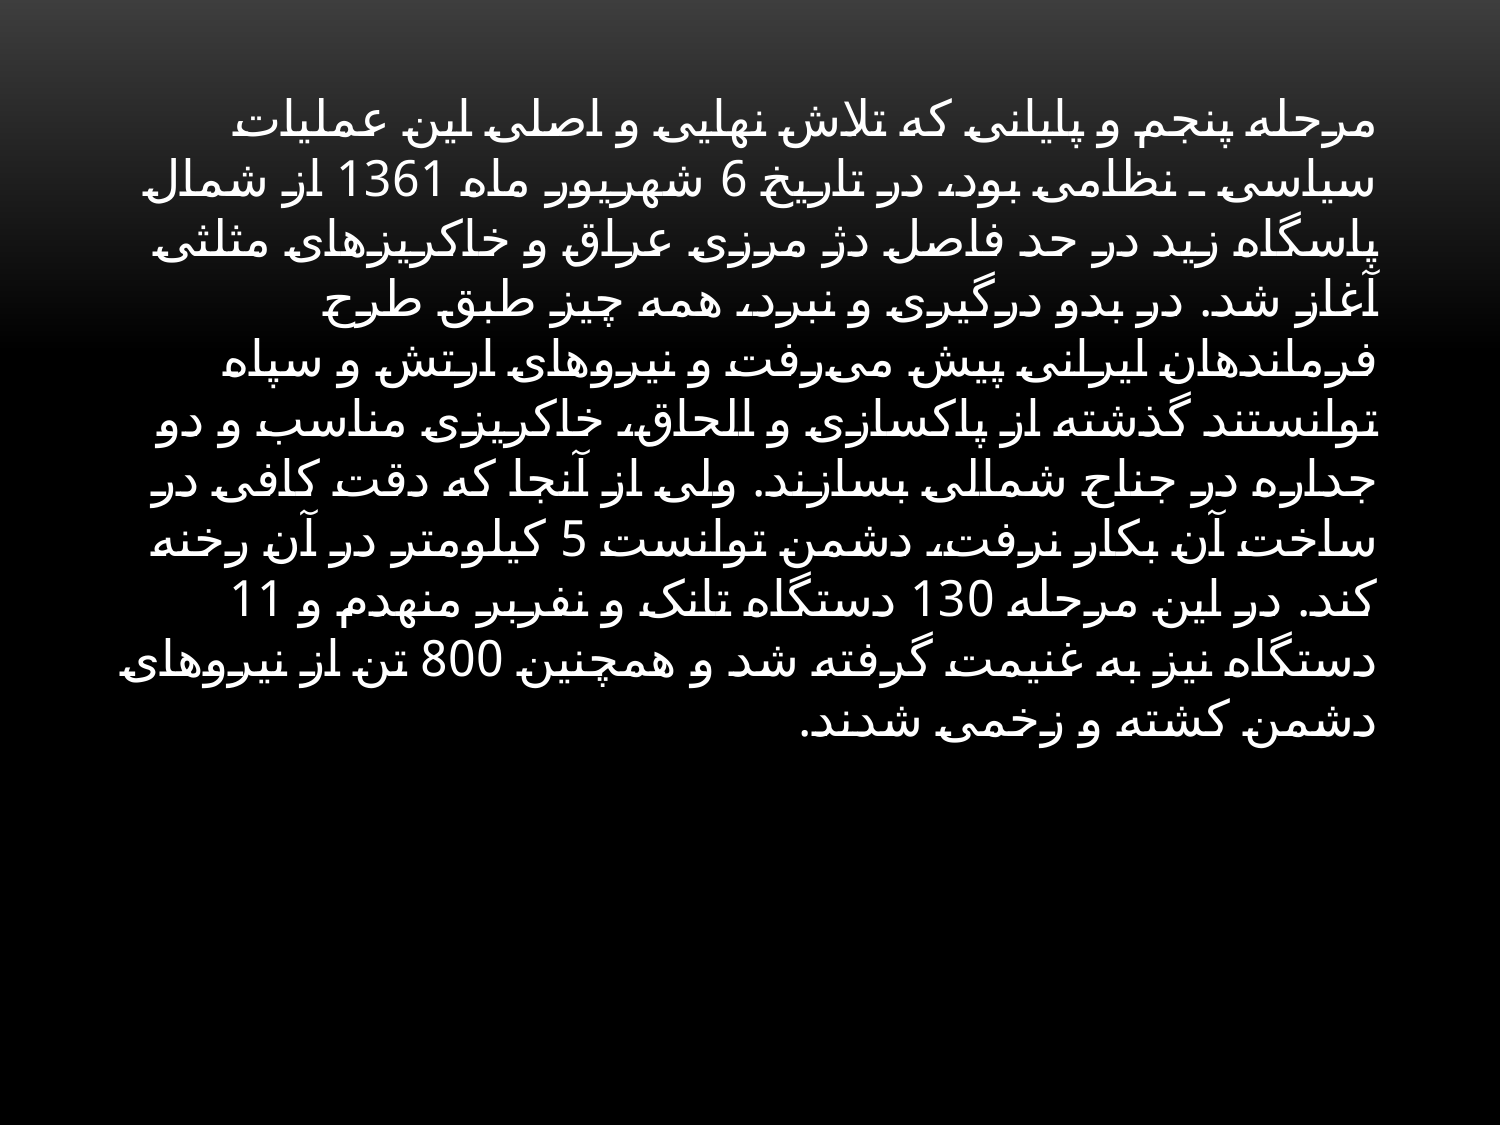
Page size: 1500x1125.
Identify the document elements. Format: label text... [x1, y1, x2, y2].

list مرحله پنجم و پایانی که تلاش نهایی و اصلی این عملیات سیاسی ـ نظامی بود، در تاریخ 6 شهریور ماه 1361 از شمال پاسگاه زید در حد فاصل دژ مرزی عراق و خاکریزهای مثلثی آغاز شد. در بدو درگیری و نبرد، همه چیز طبق طرح فرماندهان ایرانی پیش می‌رفت و نیروهای ارتش و سپاه توانستند گذشته از پاکسازی و الحاق، خاکریزی مناسب و دو جداره در جناح شمالی بسازند. ولی از آنجا که دقت کافی در ساخت آن بکار نرفت، دشمن توانست 5 کیلومتر در آن رخنه کند. در این مرحله 130 دستگاه تانک و نفربر منهدم و 11 دستگاه نیز به غنیمت گرفته شد و همچنین 800 تن از نیروهای دشمن کشته و زخمی شدند. [99, 187, 1394, 815]
